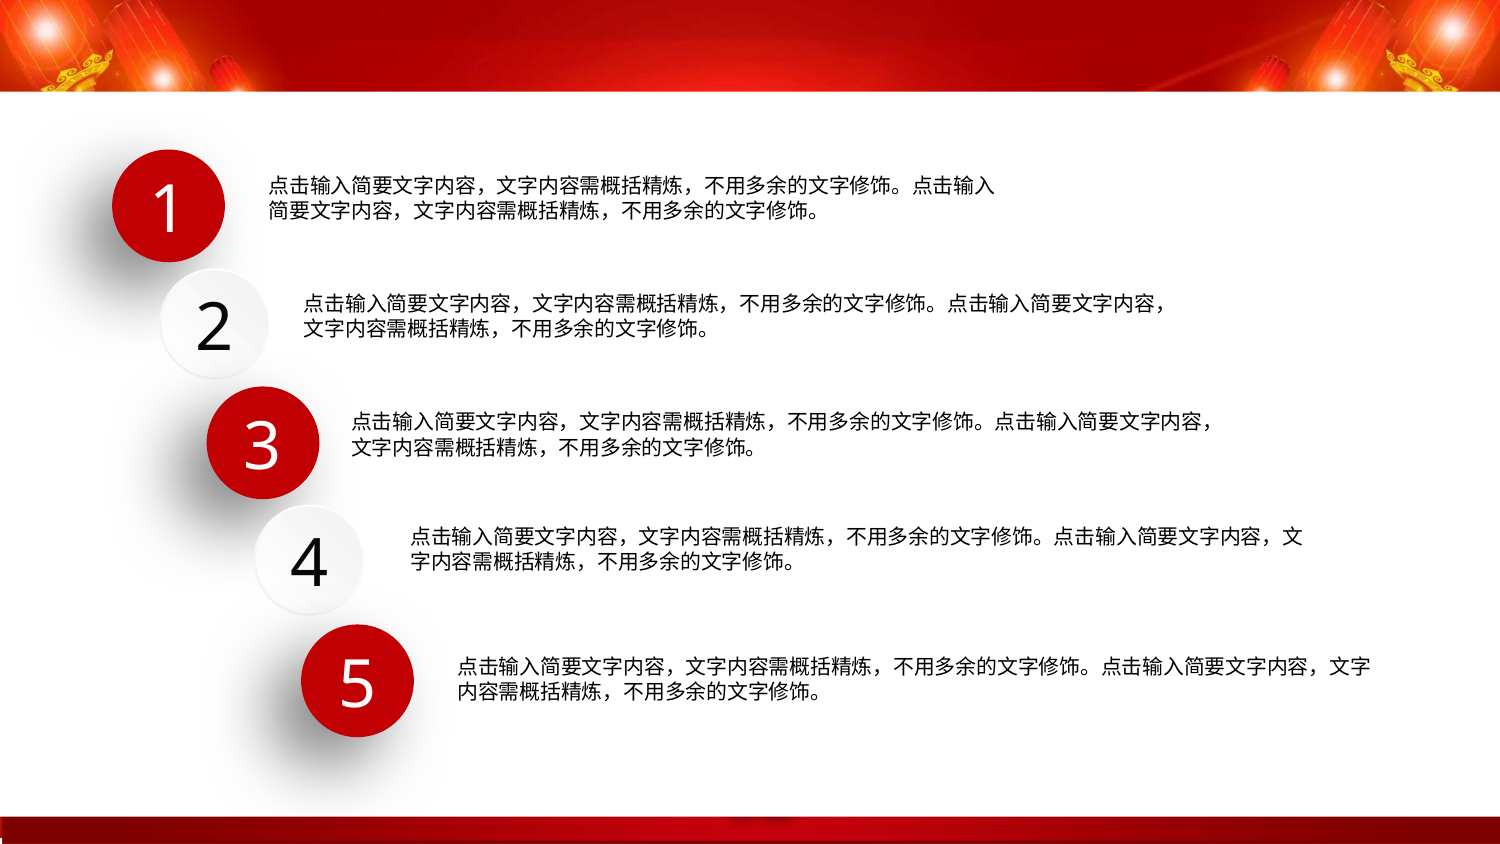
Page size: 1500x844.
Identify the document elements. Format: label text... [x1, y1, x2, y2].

text_box 5 [299, 623, 416, 740]
text_box 点击输入简要文字内容，文字内容需概括精炼，不用多余的文字修饰。点击输入简要文字内容，文字内容需概括精炼，不用多余的文字修饰。 [336, 401, 1247, 467]
text_box 点击输入简要文字内容，文字内容需概括精炼，不用多余的文字修饰。点击输入简要文字内容，文字内容需概括精炼，不用多余的文字修饰。 [395, 516, 1329, 581]
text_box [253, 504, 366, 616]
text_box 1 [110, 147, 227, 265]
picture [0, 817, 1500, 844]
text_box 3 [204, 385, 322, 502]
text_box 点击输入简要文字内容，文字内容需概括精炼，不用多余的文字修饰。点击输入简要文字内容，文字内容需概括精炼，不用多余的文字修饰。 [289, 282, 1187, 348]
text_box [159, 268, 271, 380]
text_box 点击输入简要文字内容，文字内容需概括精炼，不用多余的文字修饰。点击输入简要文字内容，文字内容需概括精炼，不用多余的文字修饰。 [442, 646, 1400, 711]
picture [0, 0, 1500, 91]
text_box 点击输入简要文字内容，文字内容需概括精炼，不用多余的文字修饰。点击输入简要文字内容，文字内容需概括精炼，不用多余的文字修饰。 [253, 165, 1022, 231]
